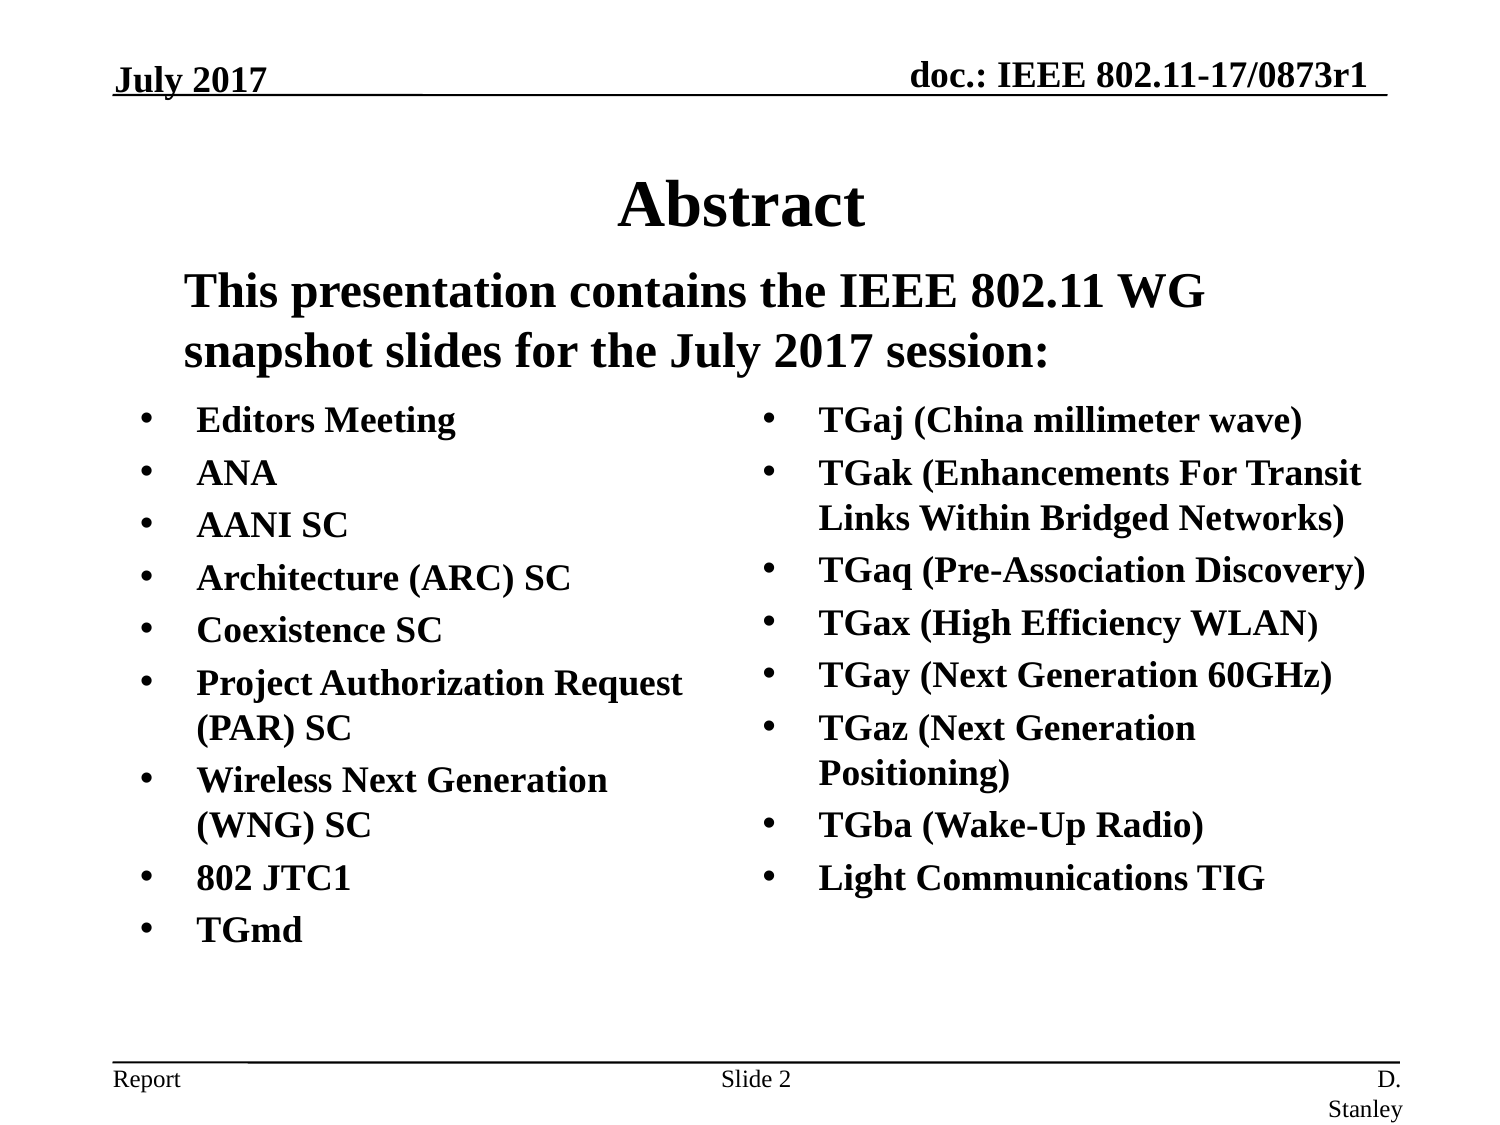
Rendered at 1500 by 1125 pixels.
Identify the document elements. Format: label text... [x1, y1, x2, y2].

footer D. Stanley, HP Enterprise [1325, 1062, 1402, 1093]
title Abstract [112, 112, 1388, 249]
text_box Editors Meeting ANA AANI SC Architecture (ARC) SC Coexistence SC Project Authorization Request (PAR) SC Wireless Next Generation (WNG) SC 802 JTC1 TGmd TGaj (China millimeter wave) TGak (Enhancements For Transit Links Within Bridged Networks) TGaq (Pre-Association Discovery) TGax (High Efficiency WLAN) TGay (Next Generation 60GHz) TGaz (Next Generation Positioning) TGba (Wake-Up Radio) Light Communications TIG [124, 387, 1400, 1025]
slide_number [114, 54, 335, 100]
list This presentation contains the IEEE 802.11 WG snapshot slides for the July 2017 session: [112, 249, 1388, 388]
slide_number Slide 2 [712, 1062, 800, 1093]
